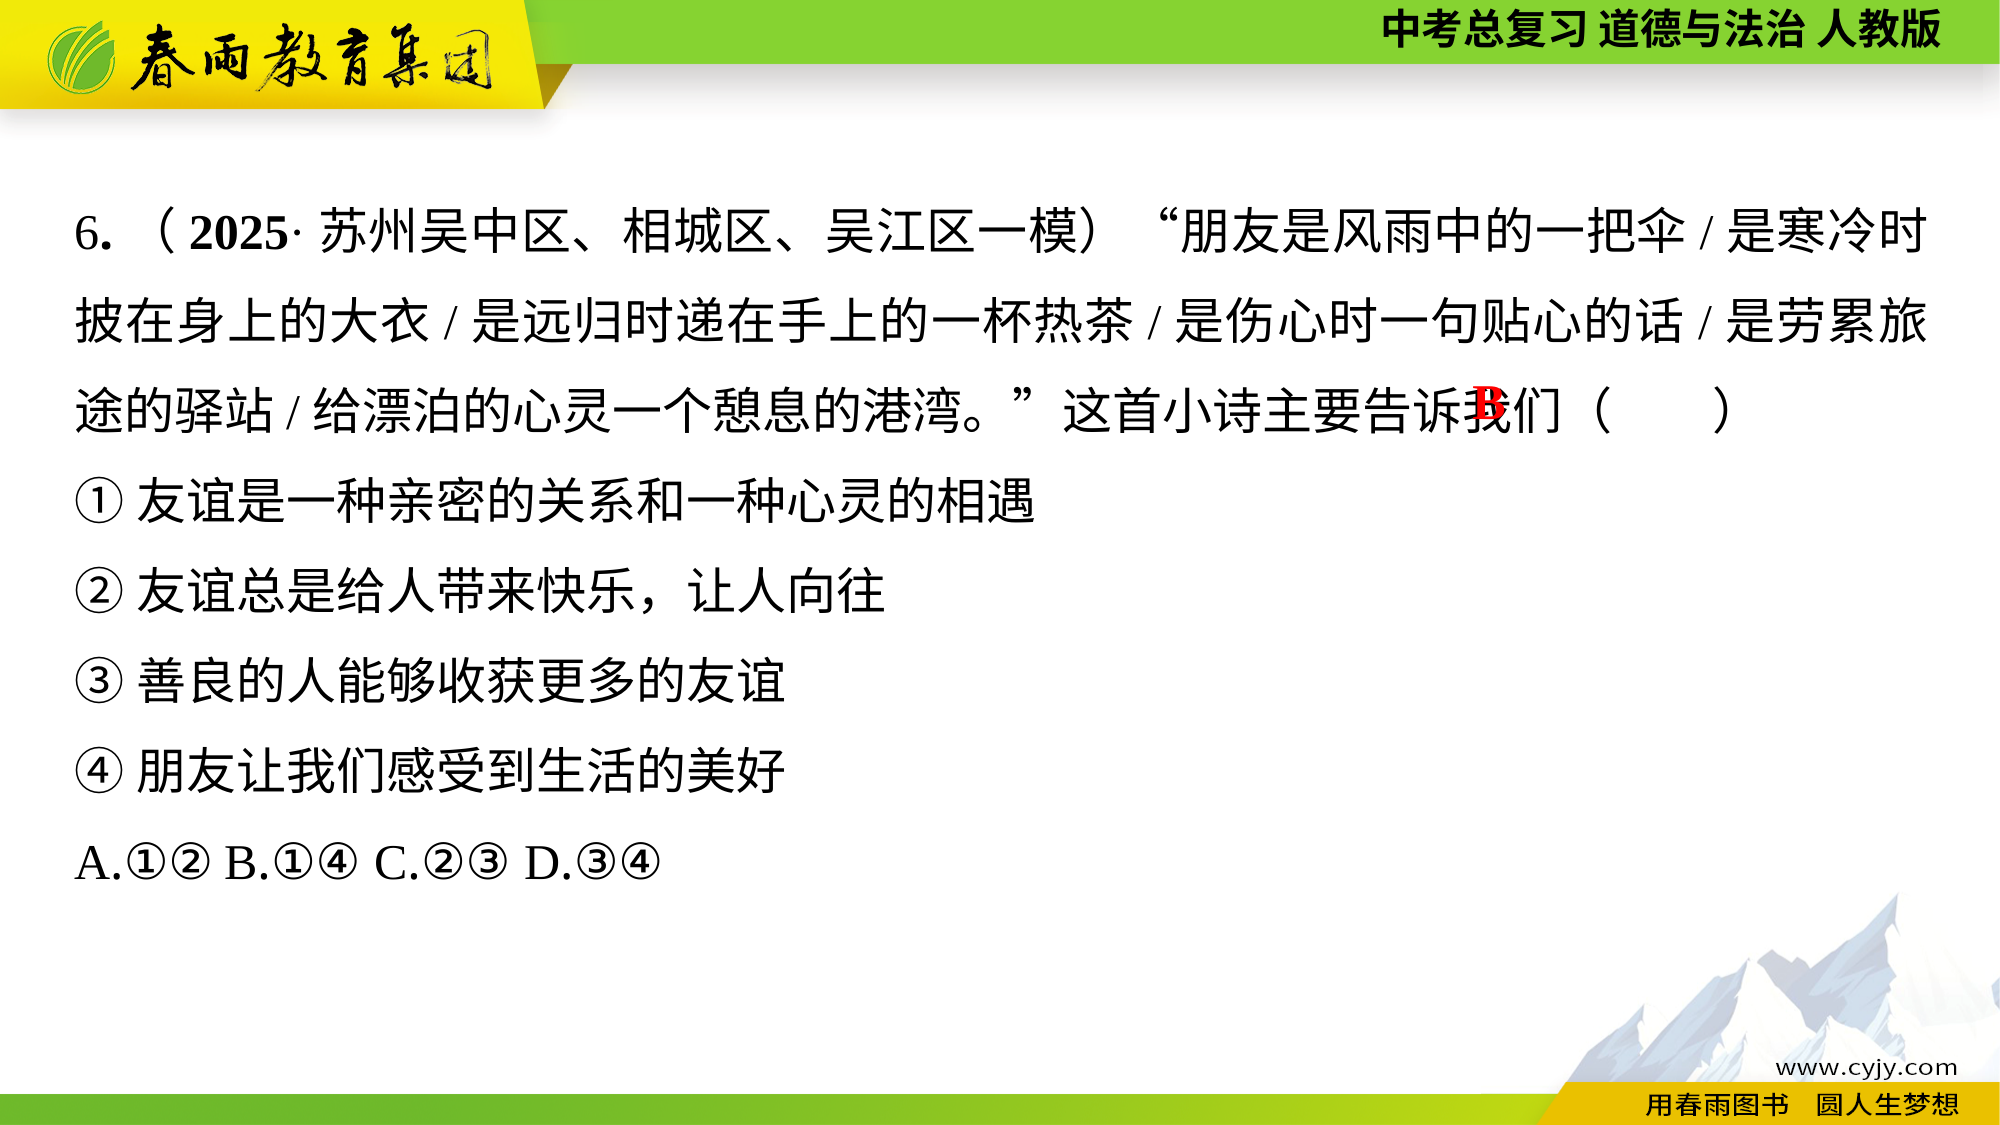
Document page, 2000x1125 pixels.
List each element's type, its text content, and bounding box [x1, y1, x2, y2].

list 6.（2025·苏州吴中区、相城区、吴江区一模）“朋友是风雨中的一把伞/是寒冷时披在身上的大衣/是远归时递在手上的一杯热茶/是伤心时一句贴心的话/是劳累旅途的驿站/给漂泊的心灵一个憩息的港湾。”这首小诗主要告诉我们（ ） ①友谊是一种亲密的关系和一种心灵的相遇 ②友谊总是给人带来快乐，让人向往 ③善良的人能够收获更多的友谊 ④朋友让我们感受到生活的美好 A.①② B.①④ C.②③ D.③④ [59, 162, 1944, 894]
picture [0, 0, 2000, 1125]
text_box B [1457, 362, 1521, 437]
